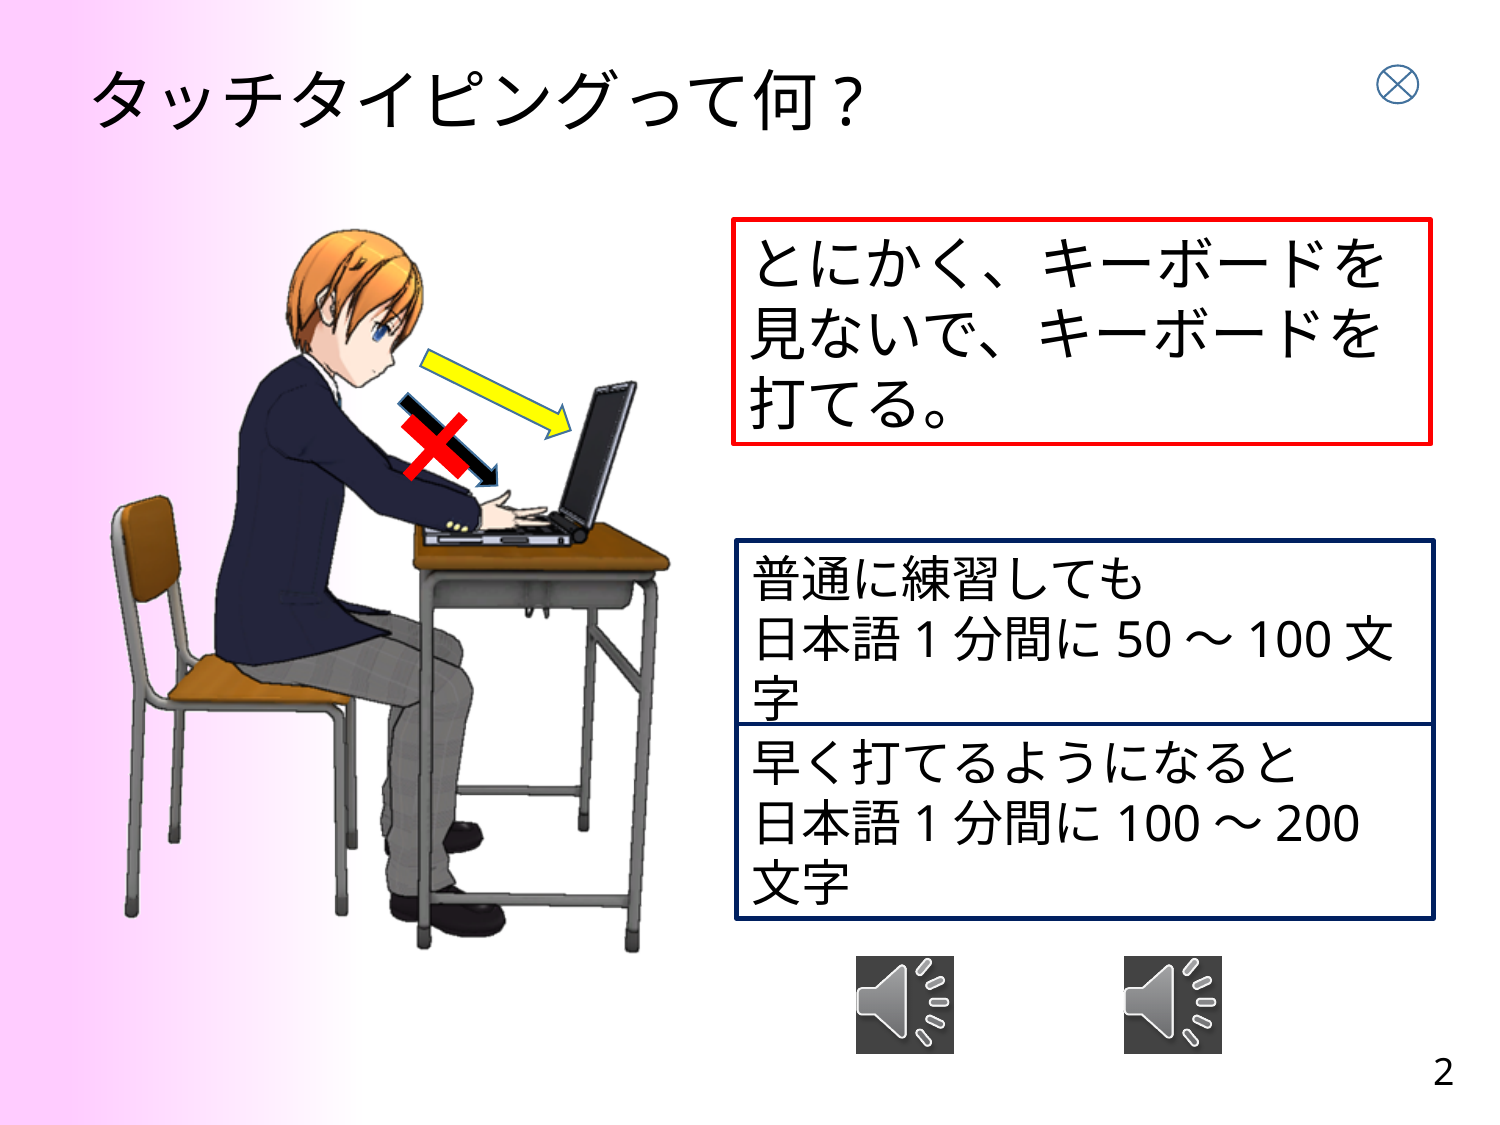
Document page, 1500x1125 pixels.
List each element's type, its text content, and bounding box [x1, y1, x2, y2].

slide_number 2 [1132, 1043, 1470, 1104]
text_box 普通に練習しても 日本語1分間に50～100文字 [736, 540, 1434, 723]
text_box タッチタイピングって何? [72, 60, 1085, 161]
text_box [0, 0, 364, 1125]
text_box [1376, 64, 1420, 105]
text_box 早く打てるようになると 日本語1分間に100～200文字 [736, 723, 1434, 919]
picture [855, 955, 956, 1056]
picture [72, 199, 681, 968]
text_box とにかく、キーボードを見ないで、キーボードを打てる。 [733, 219, 1431, 445]
picture [1122, 955, 1223, 1056]
